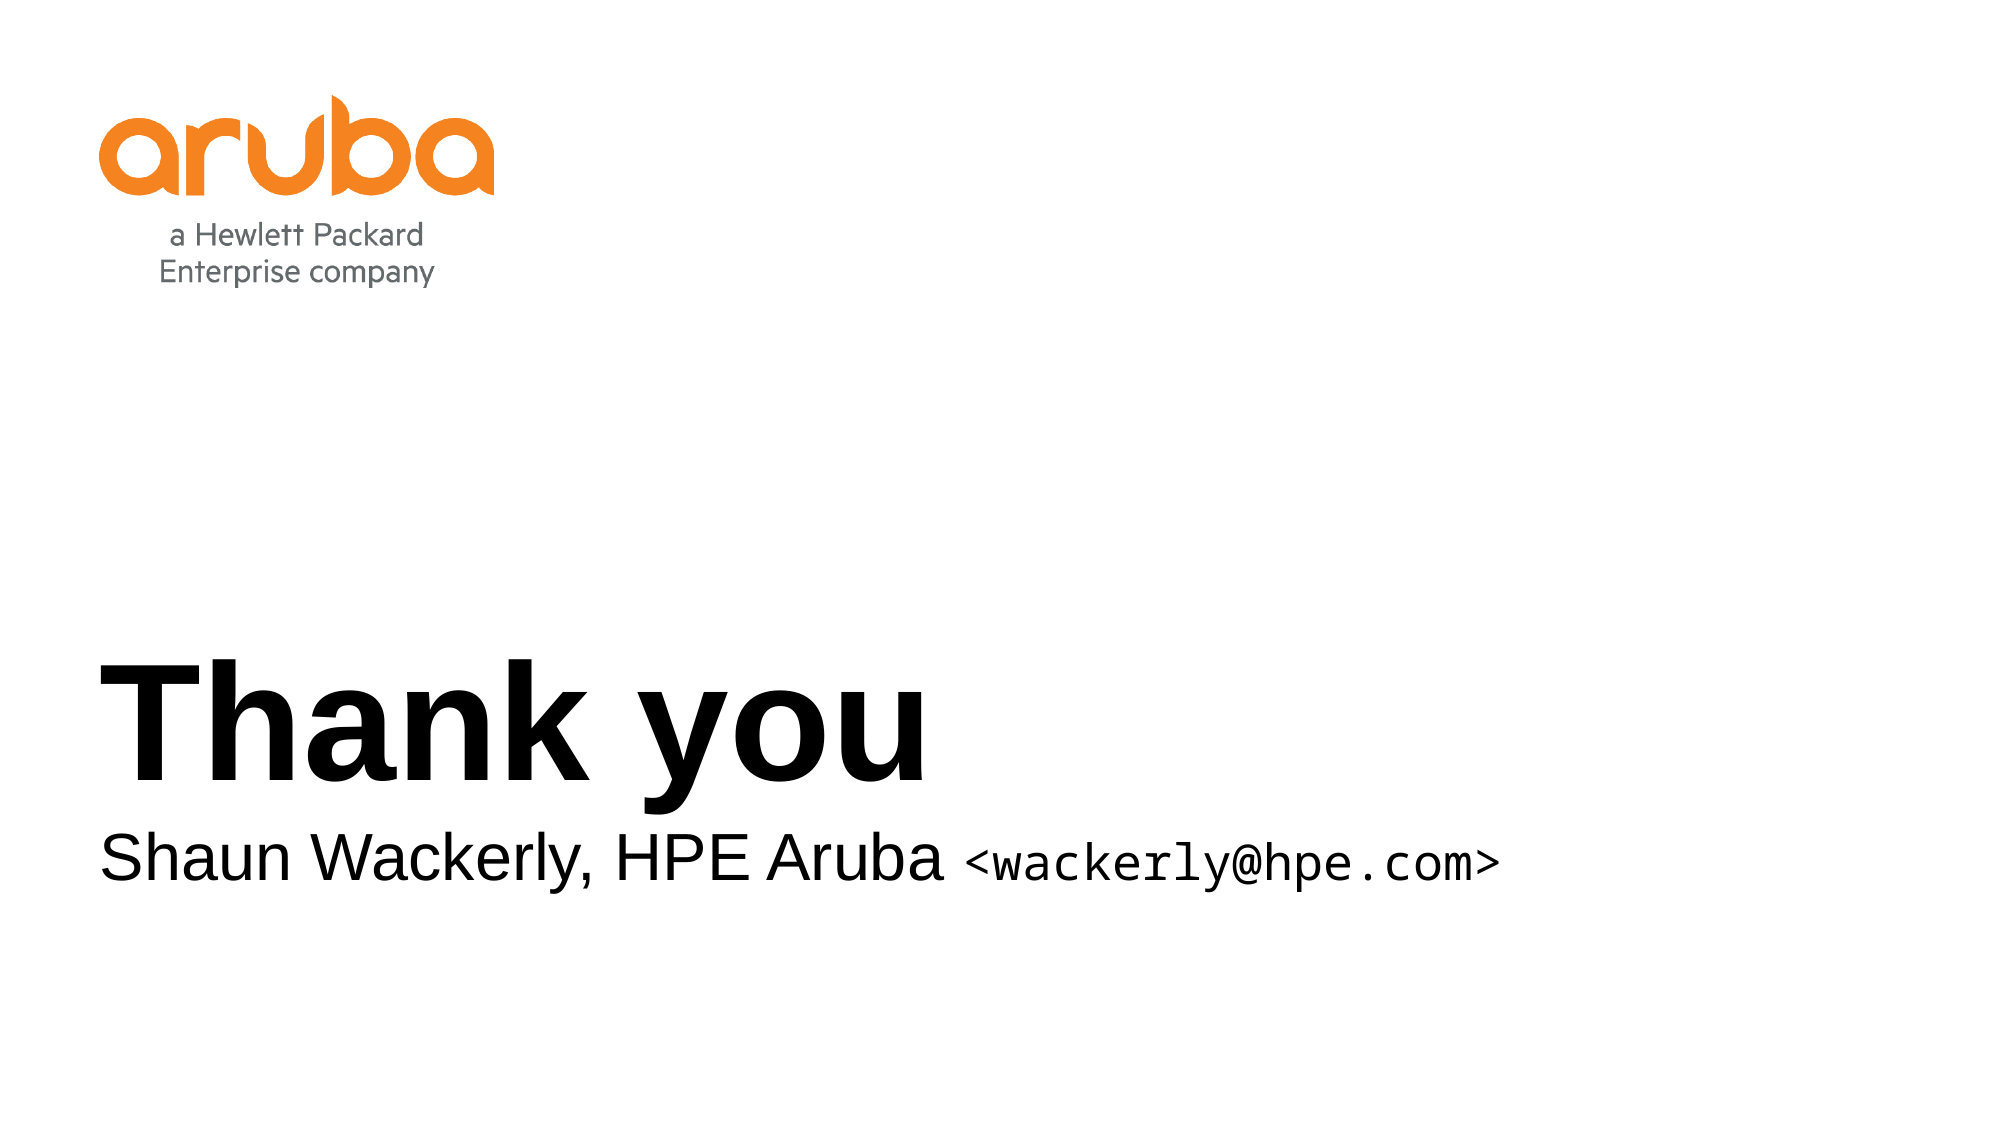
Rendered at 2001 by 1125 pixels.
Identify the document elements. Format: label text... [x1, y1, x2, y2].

picture [99, 95, 494, 288]
list Shaun Wackerly, HPE Aruba <wackerly@hpe.com> [99, 822, 1600, 1000]
title Thank you [99, 437, 1600, 813]
